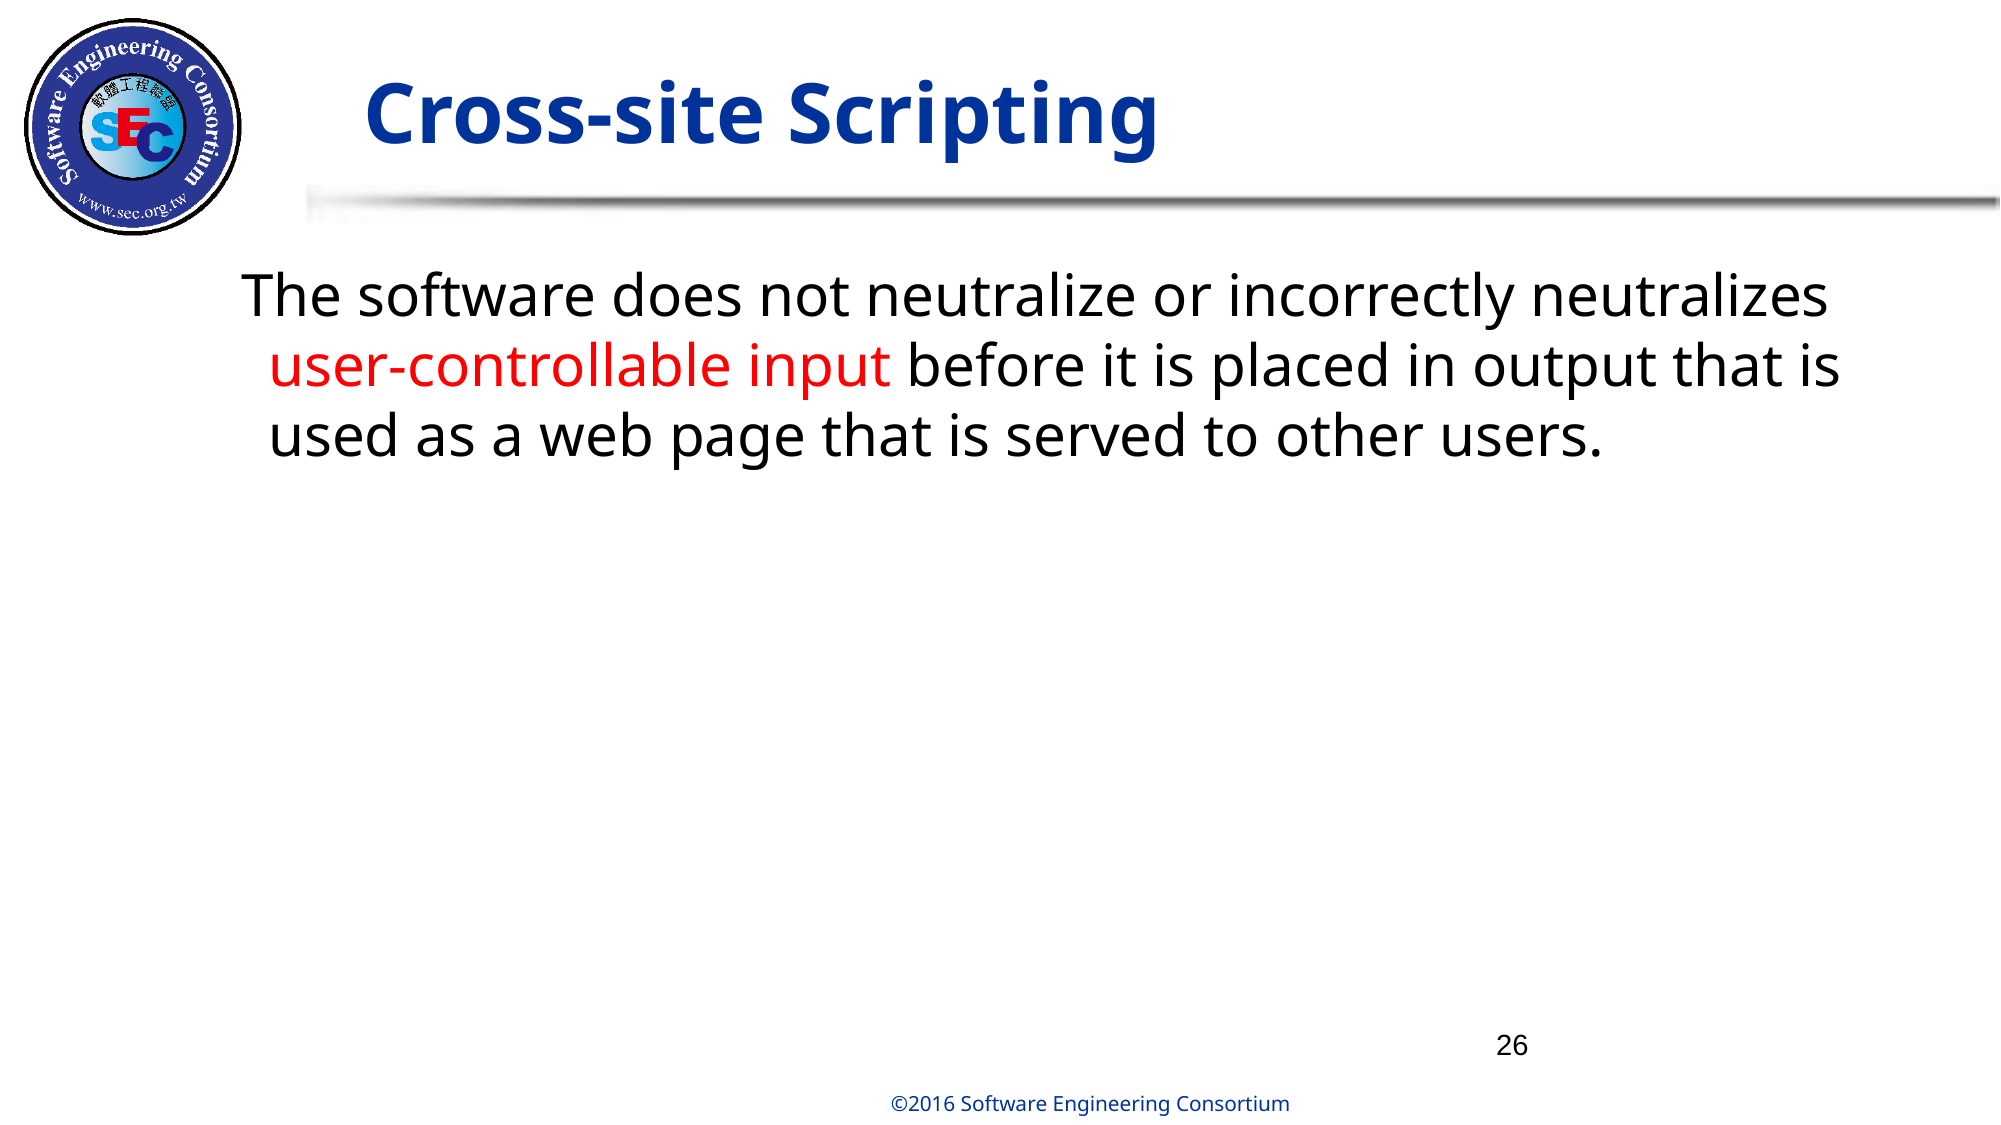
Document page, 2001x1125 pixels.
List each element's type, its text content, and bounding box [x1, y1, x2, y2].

title Cross-site Scripting [348, 42, 2000, 179]
slide_number ‹#› [1481, 1019, 1898, 1094]
list The software does not neutralize or incorrectly neutralizes user-controllable input before it is placed in output that is used as a web page that is served to other users. [196, 243, 1898, 1000]
picture [0, 0, 265, 259]
picture [306, 184, 2000, 223]
